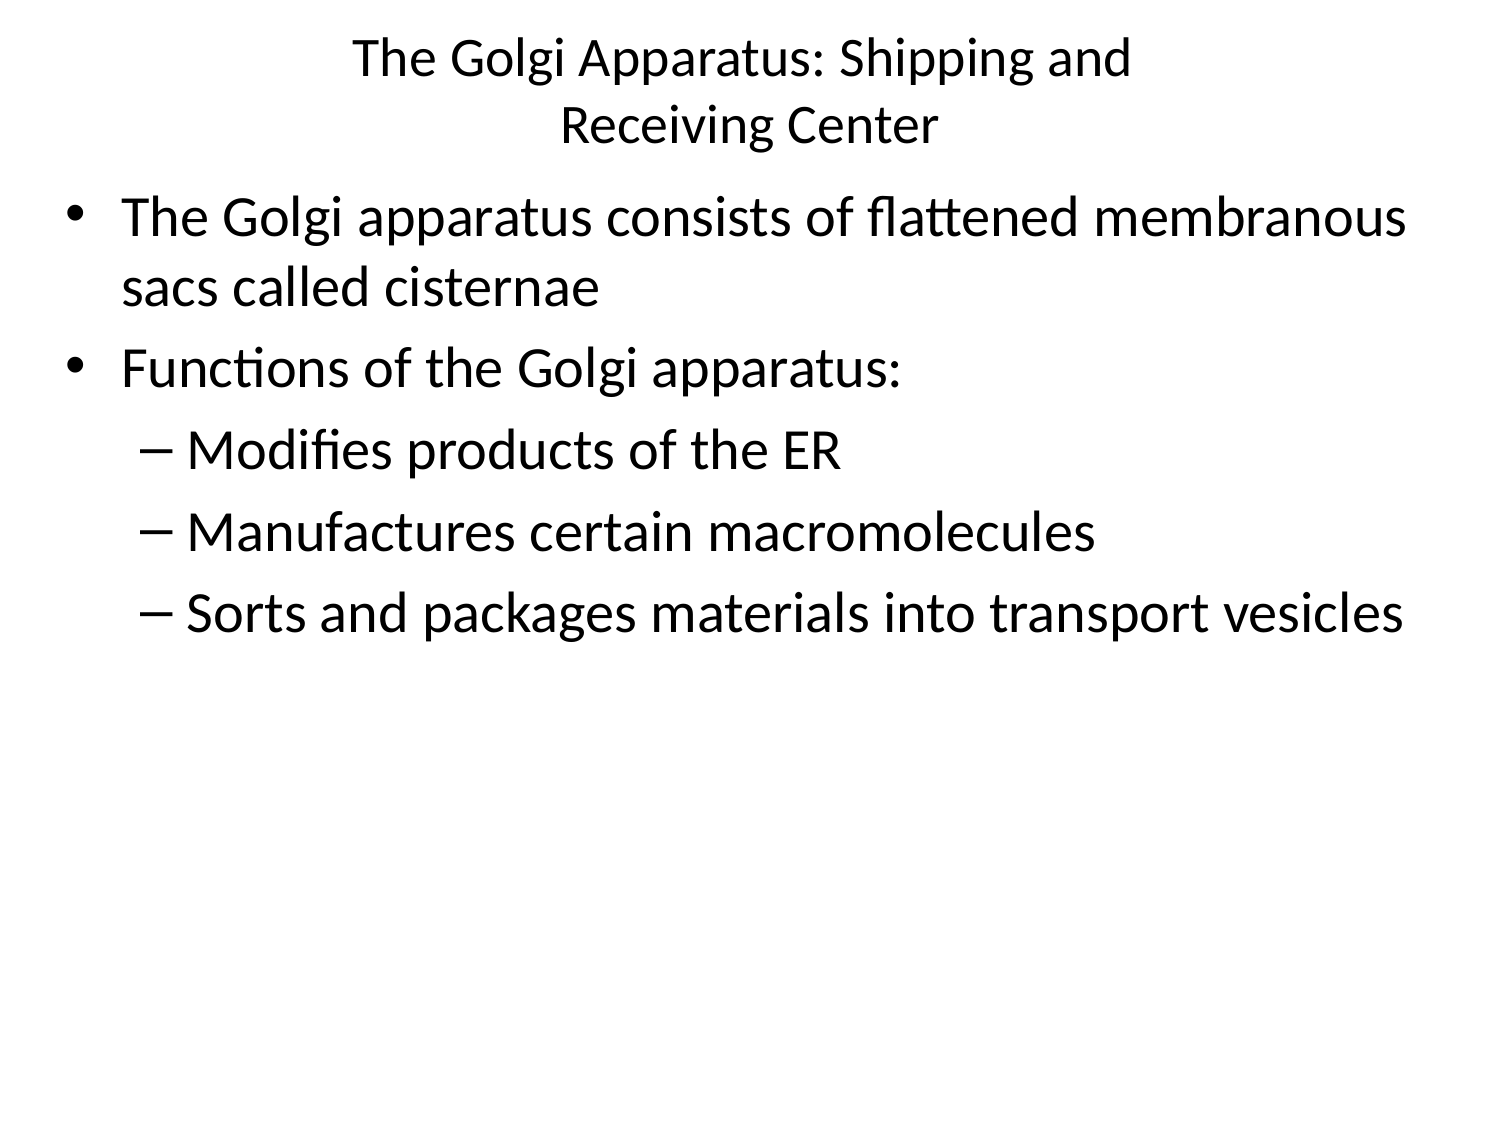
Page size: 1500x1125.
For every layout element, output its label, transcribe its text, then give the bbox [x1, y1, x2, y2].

list The Golgi apparatus consists of flattened membranous sacs called cisternae Functions of the Golgi apparatus: Modifies products of the ER Manufactures certain macromolecules Sorts and packages materials into transport vesicles [50, 170, 1450, 1104]
title The Golgi Apparatus: Shipping and Receiving Center [50, 12, 1450, 163]
